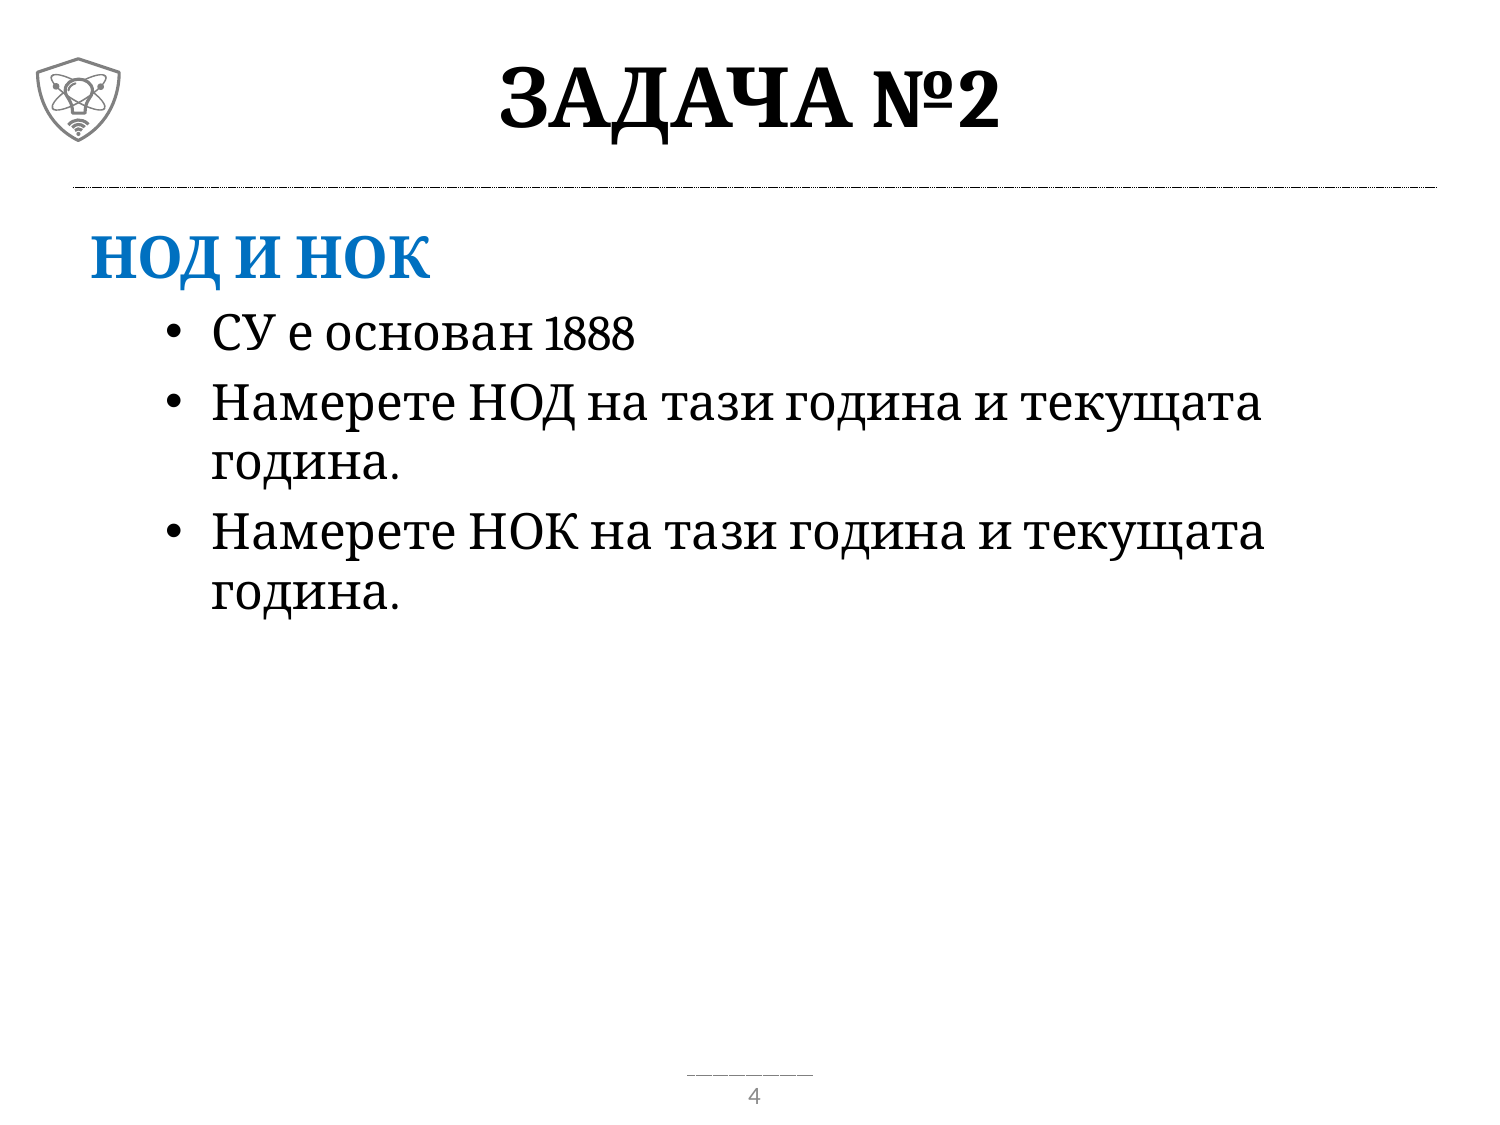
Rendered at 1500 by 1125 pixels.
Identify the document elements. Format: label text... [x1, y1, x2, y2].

title Задача №2 [0, 0, 1500, 188]
list НОД и НОК СУ е основан 1888 Намерете НОД на тази година и текущата година. Намерете НОК на тази година и текущата година. [75, 212, 1450, 1063]
slide_number 4 [579, 1065, 930, 1125]
